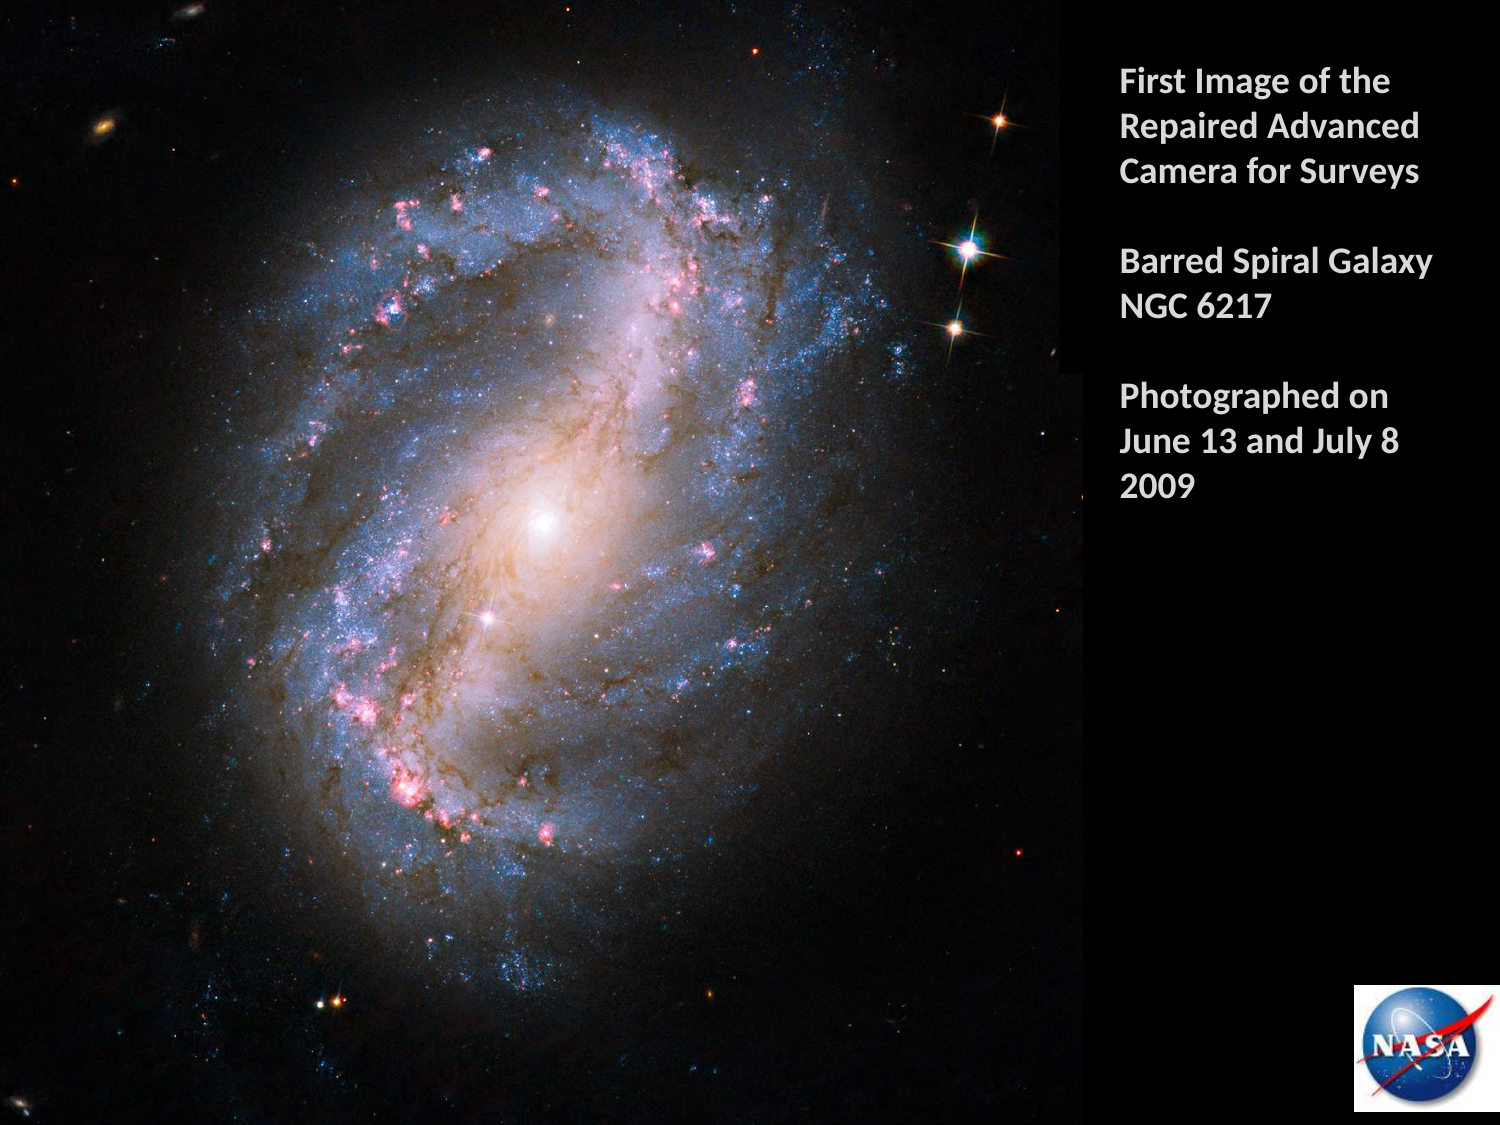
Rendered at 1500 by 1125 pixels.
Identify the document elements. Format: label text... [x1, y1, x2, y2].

text_box First Image of the Repaired Advanced Camera for Surveys Barred Spiral Galaxy NGC 6217 Photographed on June 13 and July 8 2009 [1104, 48, 1468, 559]
text_box [1087, 0, 1500, 376]
picture [1354, 985, 1500, 1112]
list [0, 0, 1083, 1125]
